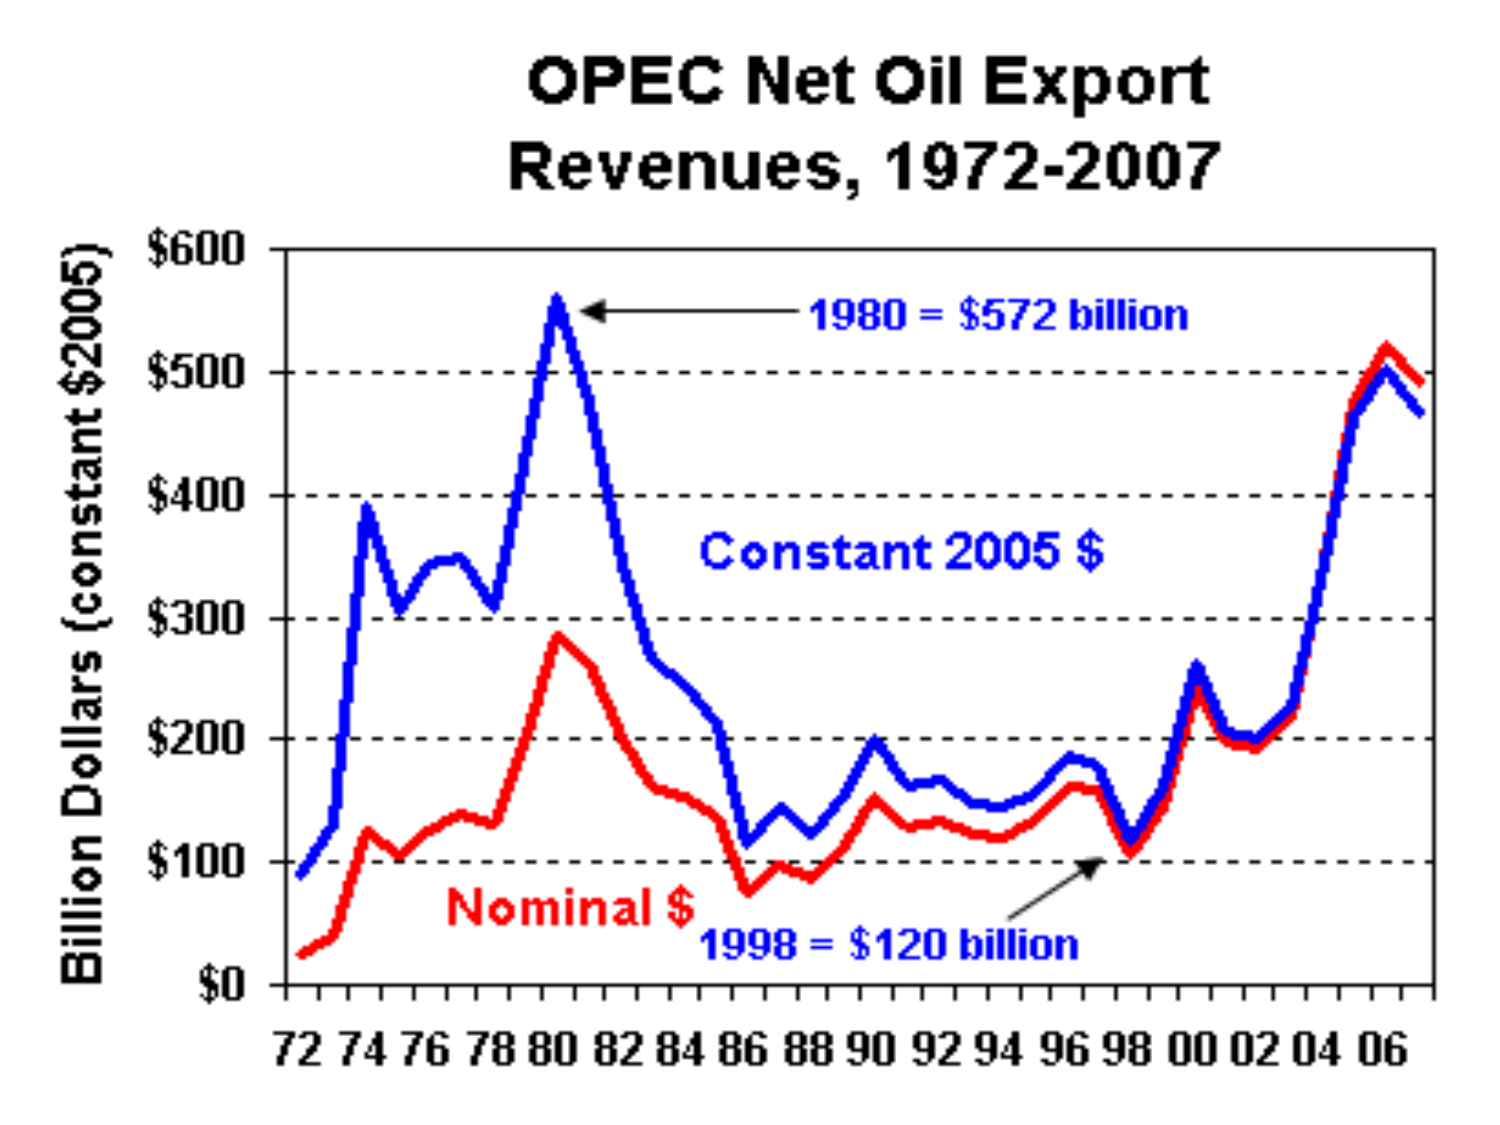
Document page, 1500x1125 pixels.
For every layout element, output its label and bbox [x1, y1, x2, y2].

list [0, 0, 1500, 1125]
